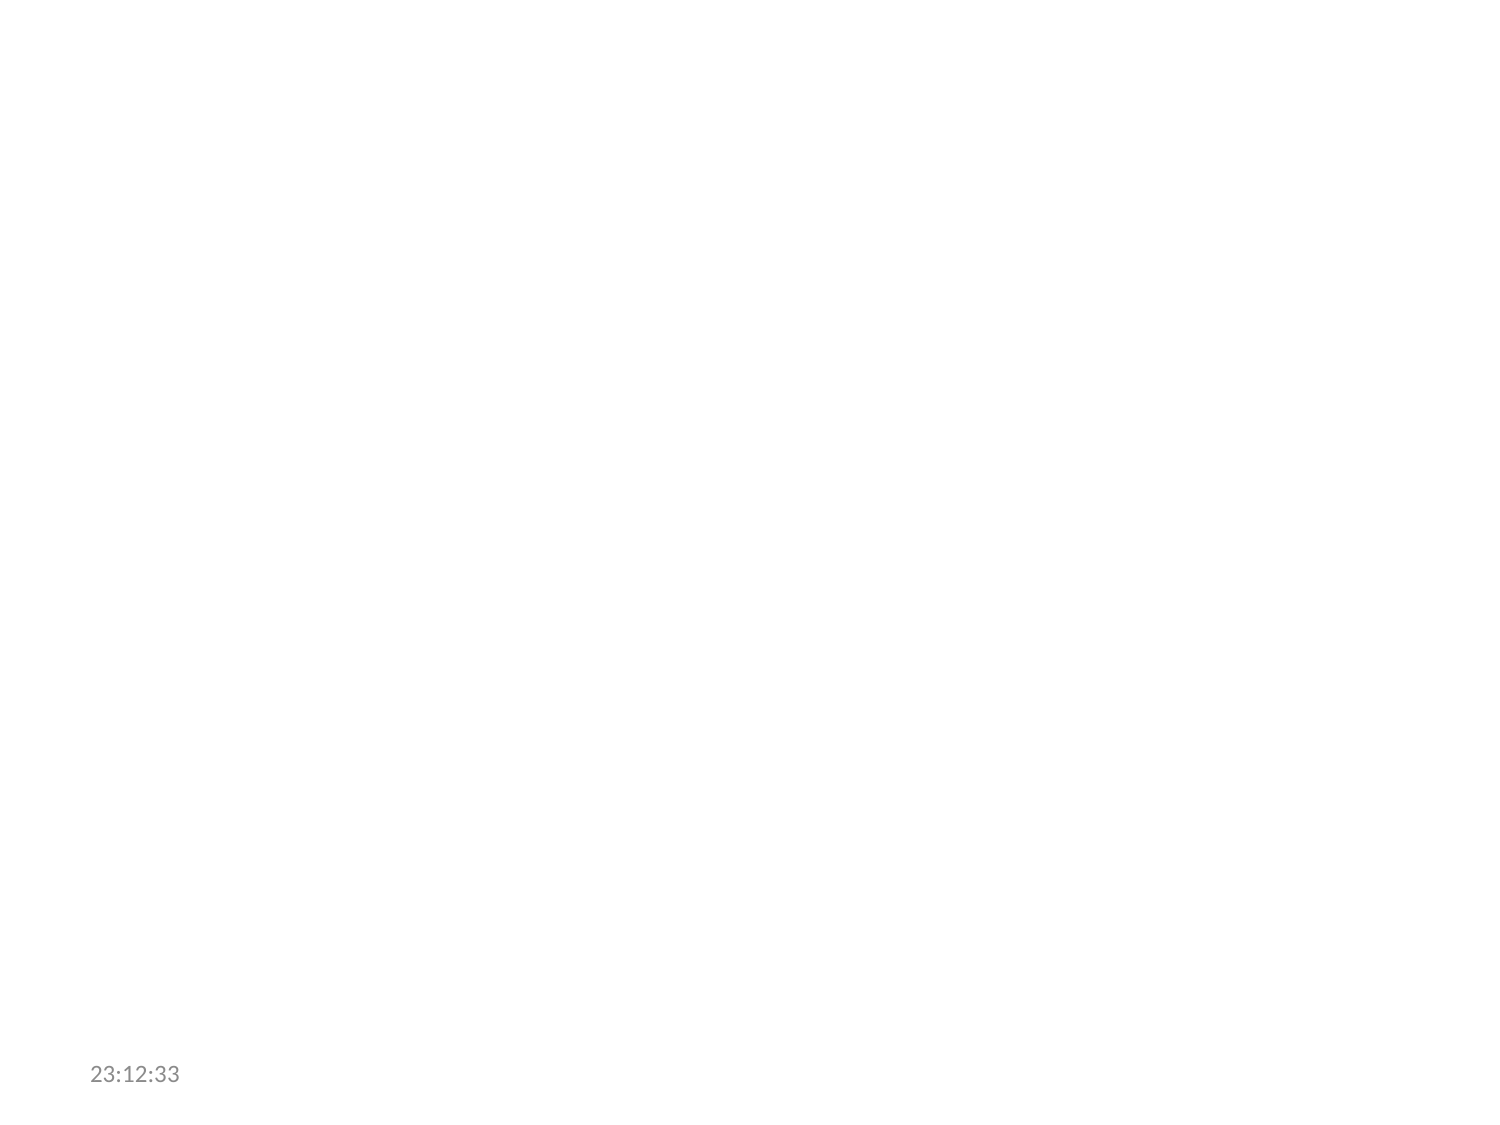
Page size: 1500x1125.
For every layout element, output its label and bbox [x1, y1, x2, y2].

slide_number [75, 1042, 425, 1103]
